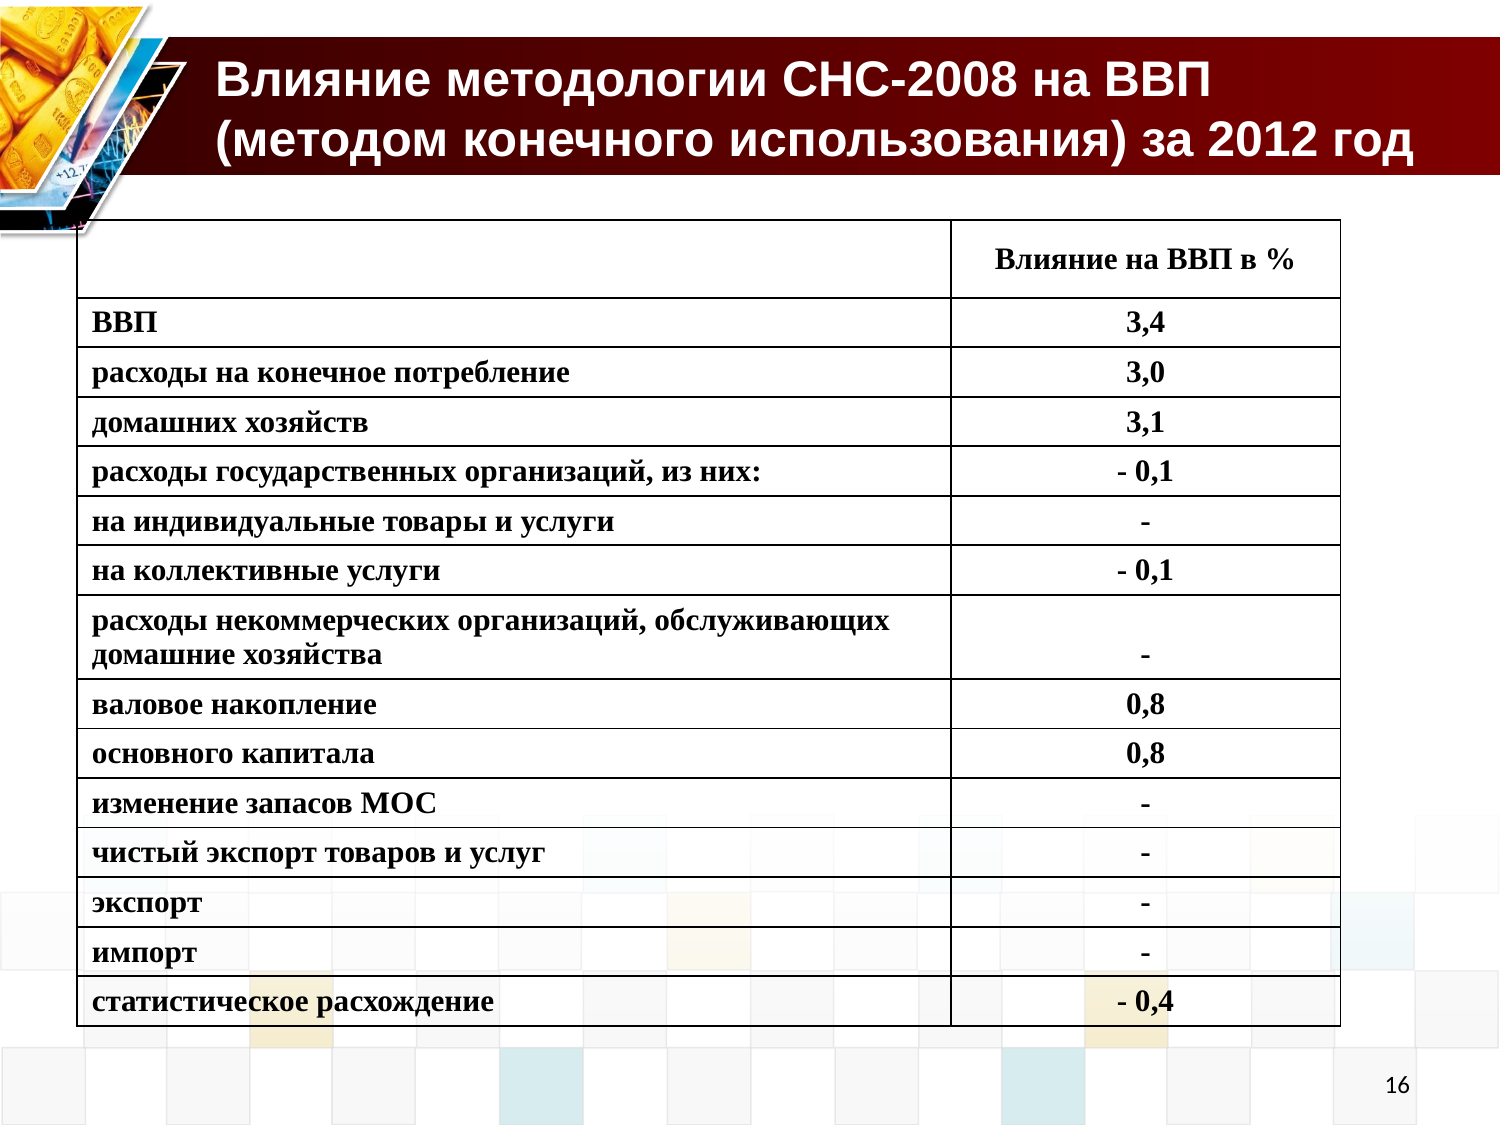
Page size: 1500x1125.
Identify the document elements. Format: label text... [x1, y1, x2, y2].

table_cell ВВП [78, 299, 950, 346]
table_cell - [952, 497, 1340, 544]
table_cell 3,0 [952, 348, 1340, 396]
slide_number 16 [1074, 1060, 1425, 1111]
table_cell чистый экспорт товаров и услуг [78, 828, 950, 876]
title Влияние методологии СНС-2008 на ВВП (методом конечного использования) за 2012 год [200, 37, 1500, 175]
picture [0, 0, 190, 243]
table_cell импорт [78, 928, 950, 975]
table_cell основного капитала [78, 729, 950, 777]
table_cell - 0,1 [952, 447, 1340, 495]
table_cell - [952, 928, 1340, 975]
table_cell на индивидуальные товары и услуги [78, 497, 950, 544]
table_cell домашних хозяйств [78, 398, 950, 445]
table_cell расходы на конечное потребление [78, 348, 950, 396]
table_cell 3,4 [952, 299, 1340, 346]
table_header [78, 221, 950, 297]
table_cell расходы государственных организаций, из них: [78, 447, 950, 495]
table_cell статистическое расхождение [78, 977, 950, 1025]
table_cell расходы некоммерческих организаций, обслуживающих домашние хозяйства [78, 596, 950, 678]
table_cell экспорт [78, 878, 950, 926]
table_cell - [952, 878, 1340, 926]
table_cell 3,1 [952, 398, 1340, 445]
table_cell валовое накопление [78, 680, 950, 728]
table_cell - 0,1 [952, 546, 1340, 594]
table_cell 0,8 [952, 680, 1340, 728]
table_cell - [952, 828, 1340, 876]
table_cell 0,8 [952, 729, 1340, 777]
table_cell изменение запасов МОС [78, 779, 950, 827]
table_cell - [952, 596, 1340, 678]
table_cell - [952, 779, 1340, 827]
table_header Влияние на ВВП в % [952, 221, 1340, 297]
table_cell - 0,4 [952, 977, 1340, 1025]
table_cell на коллективные услуги [78, 546, 950, 594]
